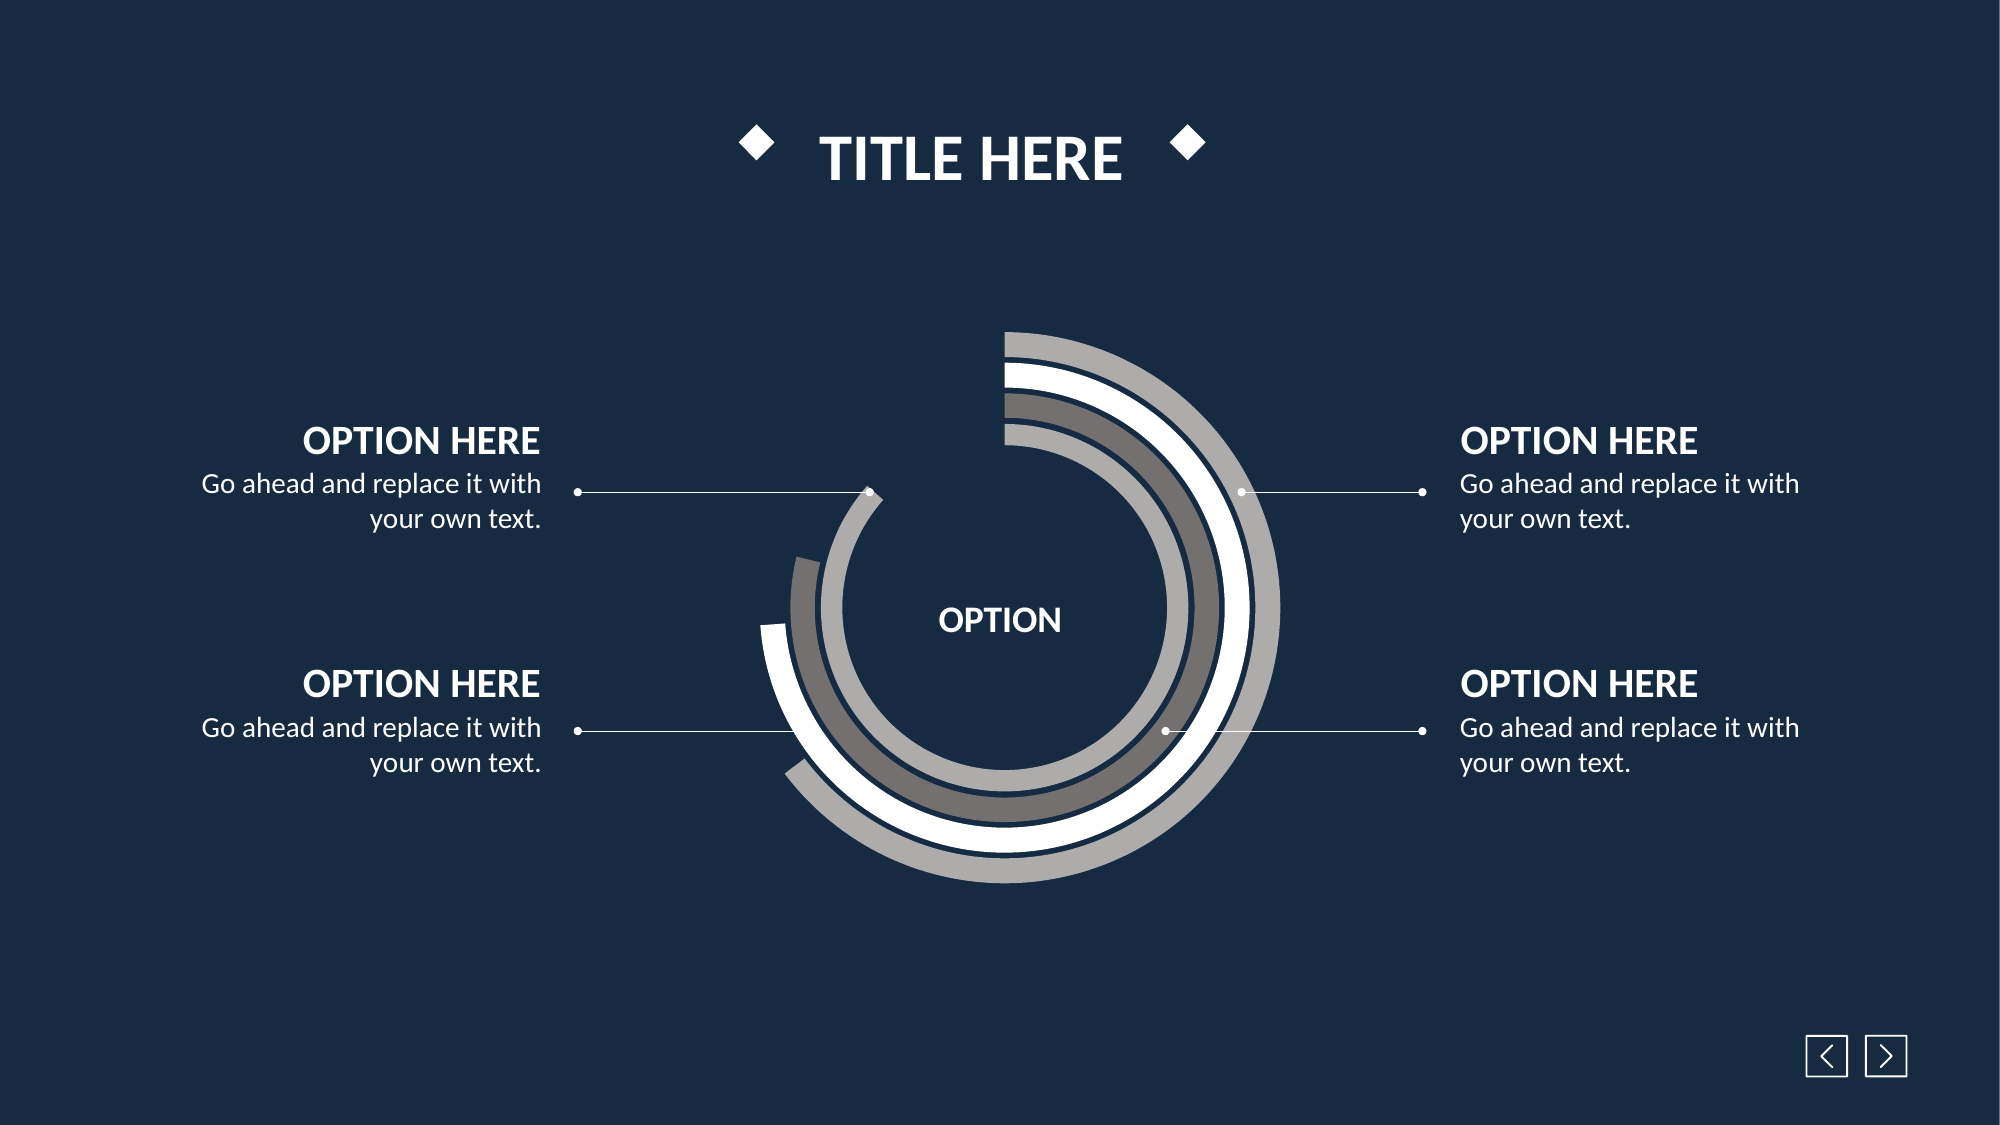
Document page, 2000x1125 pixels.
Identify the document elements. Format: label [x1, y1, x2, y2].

text_box [877, 740, 1133, 792]
text_box [1004, 423, 1146, 490]
text_box [738, 90, 1206, 203]
text_box [1004, 393, 1184, 490]
text_box [136, 405, 557, 544]
text_box [577, 491, 1423, 732]
text_box [1004, 332, 1254, 490]
text_box [798, 740, 1211, 853]
text_box [1444, 648, 1866, 787]
text_box [1805, 1034, 1908, 1078]
text_box [136, 648, 557, 787]
text_box [1444, 405, 1866, 544]
text_box [836, 740, 1174, 823]
text_box [784, 740, 1247, 884]
text_box [1004, 362, 1220, 490]
